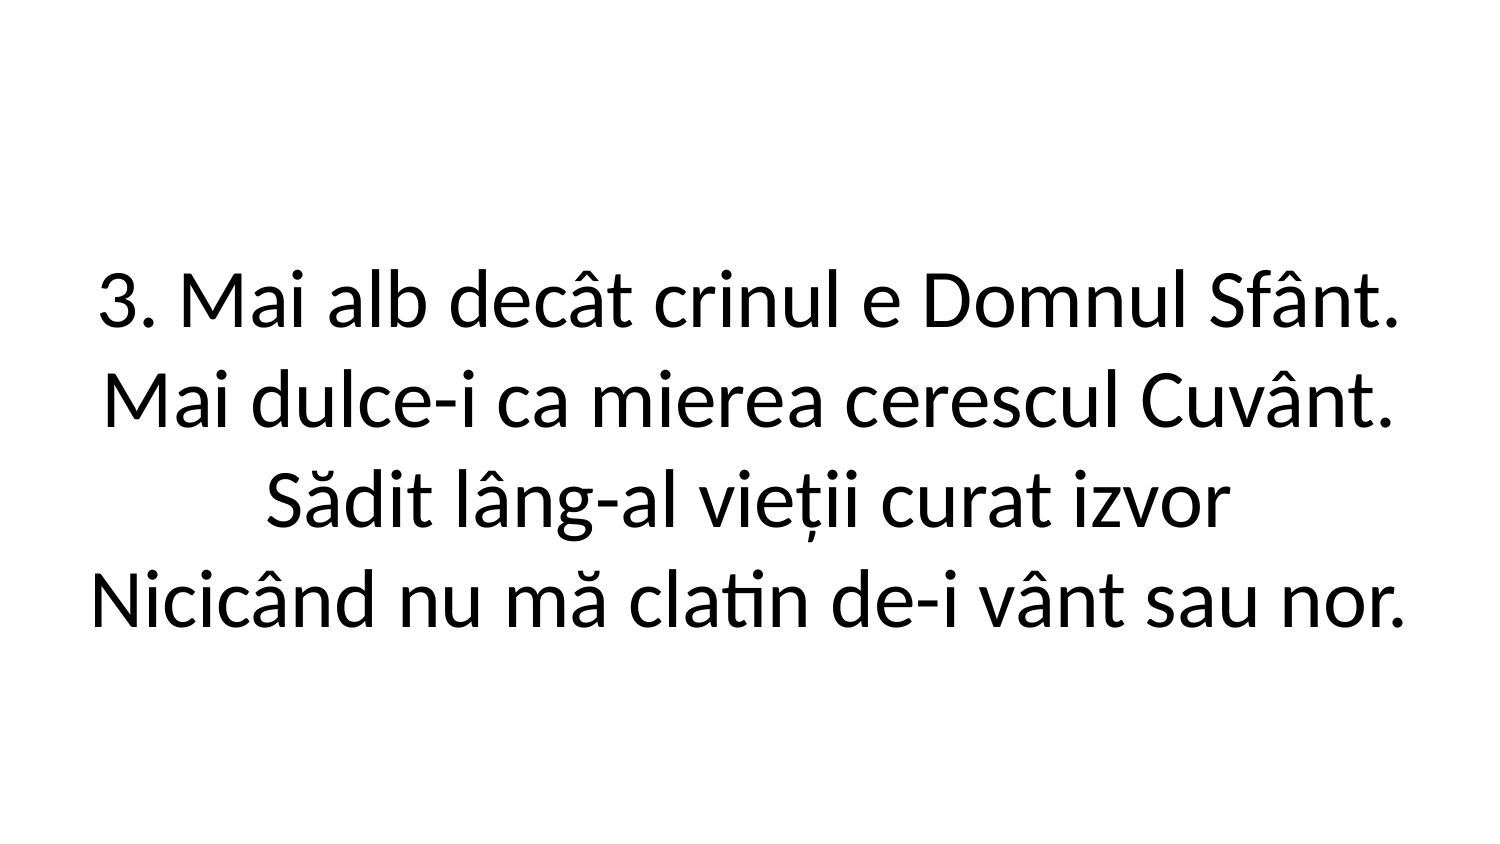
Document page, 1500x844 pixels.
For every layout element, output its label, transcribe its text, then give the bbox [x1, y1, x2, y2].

text_box 3. Mai alb decât crinul e Domnul Sfânt. Mai dulce-i ca mierea cerescul Cuvânt. Sădit lâng-al vieții curat izvor Nicicând nu mă clatin de-i vânt sau nor. [74, 192, 1426, 652]
